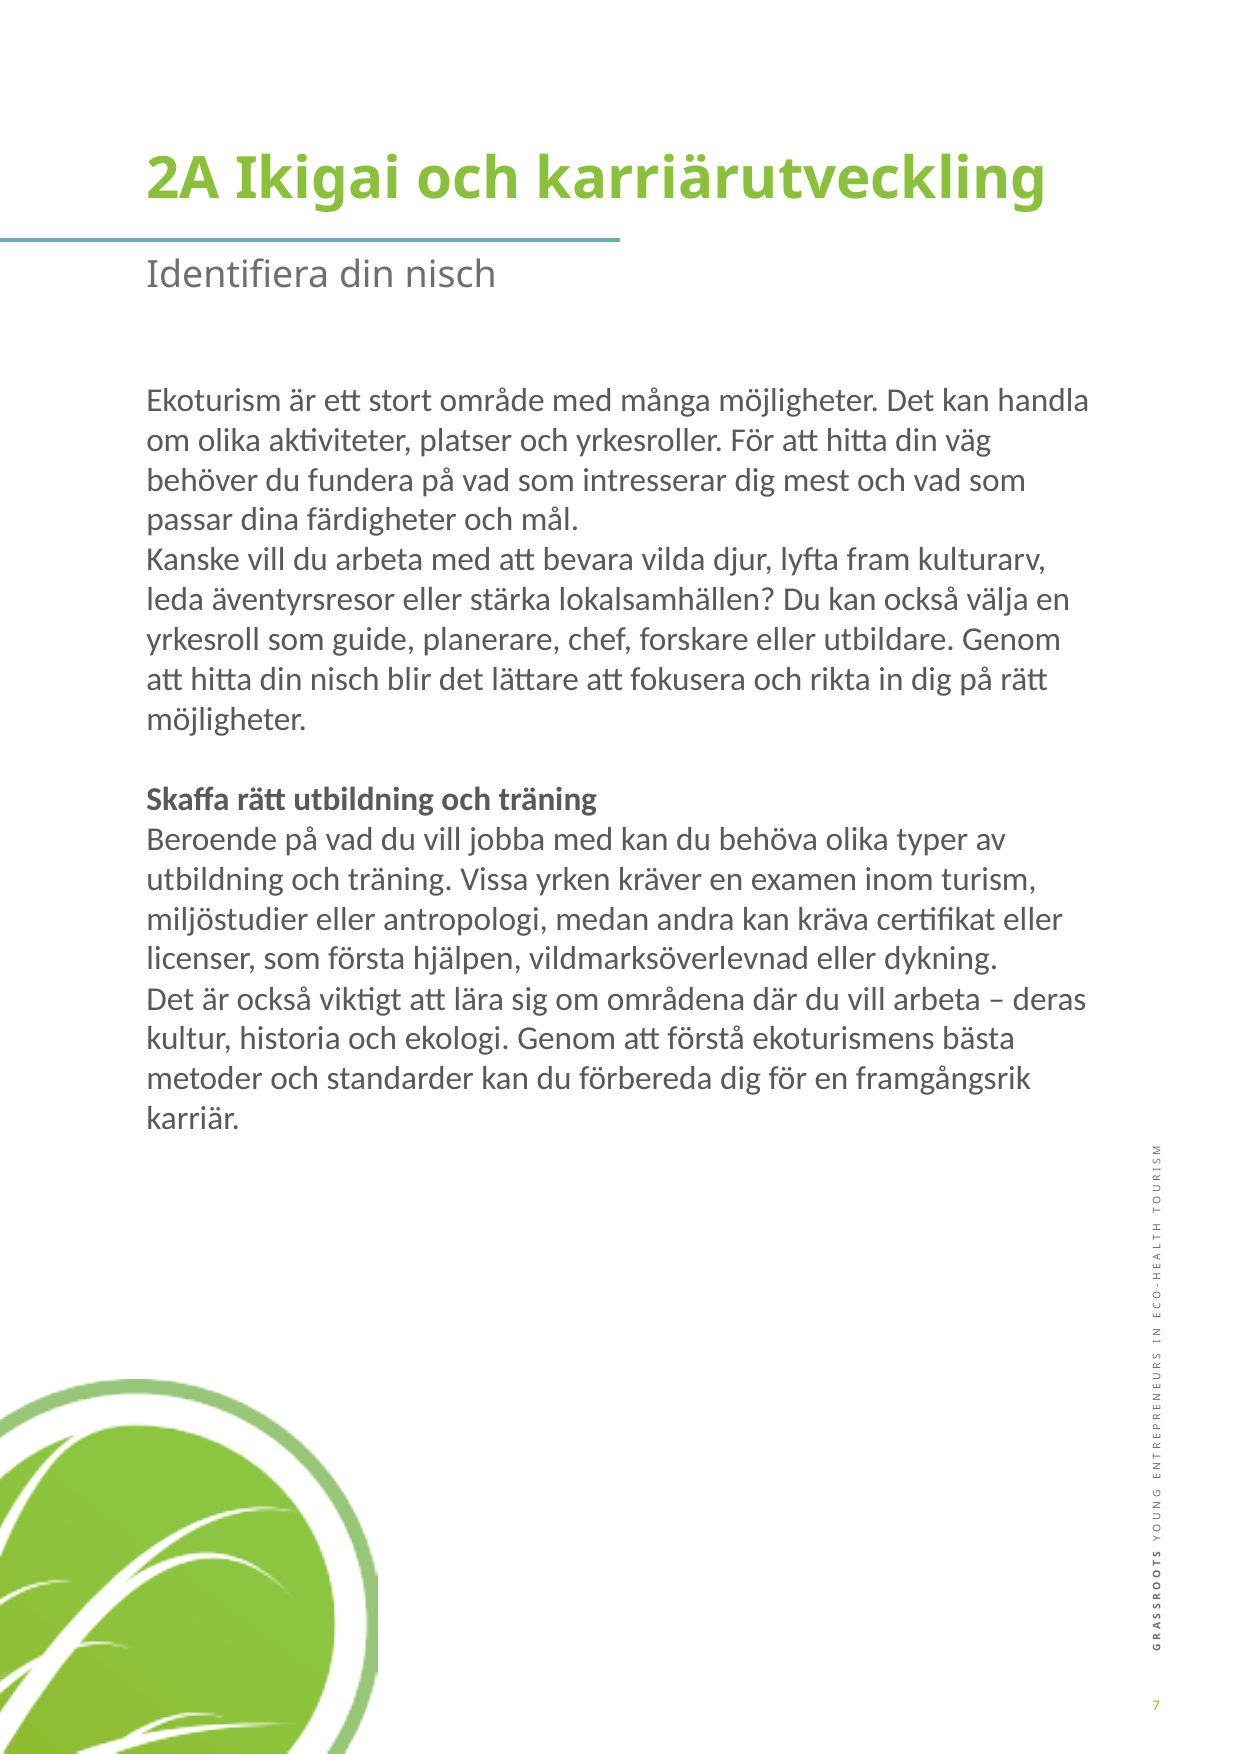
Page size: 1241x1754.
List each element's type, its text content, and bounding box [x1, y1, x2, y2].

list Ekoturism är ett stort område med många möjligheter. Det kan handla om olika aktiviteter, platser och yrkesroller. För att hitta din väg behöver du fundera på vad som intresserar dig mest och vad som passar dina färdigheter och mål. Kanske vill du arbeta med att bevara vilda djur, lyfta fram kulturarv, leda äventyrsresor eller stärka lokalsamhällen? Du kan också välja en yrkesroll som guide, planerare, chef, forskare eller utbildare. Genom att hitta din nisch blir det lättare att fokusera och rikta in dig på rätt möjligheter. Skaffa rätt utbildning och träning Beroende på vad du vill jobba med kan du behöva olika typer av utbildning och träning. Vissa yrken kräver en examen inom turism, miljöstudier eller antropologi, medan andra kan kräva certifikat eller licenser, som första hjälpen, vildmarksöverlevnad eller dykning. Det är också viktigt att lära sig om områdena där du vill arbeta – deras kultur, historia och ekologi. Genom att förstå ekoturismens bästa metoder och standarder kan du förbereda dig för en framgångsrik karriär. [131, 371, 1109, 1585]
slide_number 7 [1125, 1666, 1187, 1743]
list Identifiera din nisch [131, 242, 1109, 371]
list 2A Ikigai och karriärutveckling [131, 132, 1109, 242]
